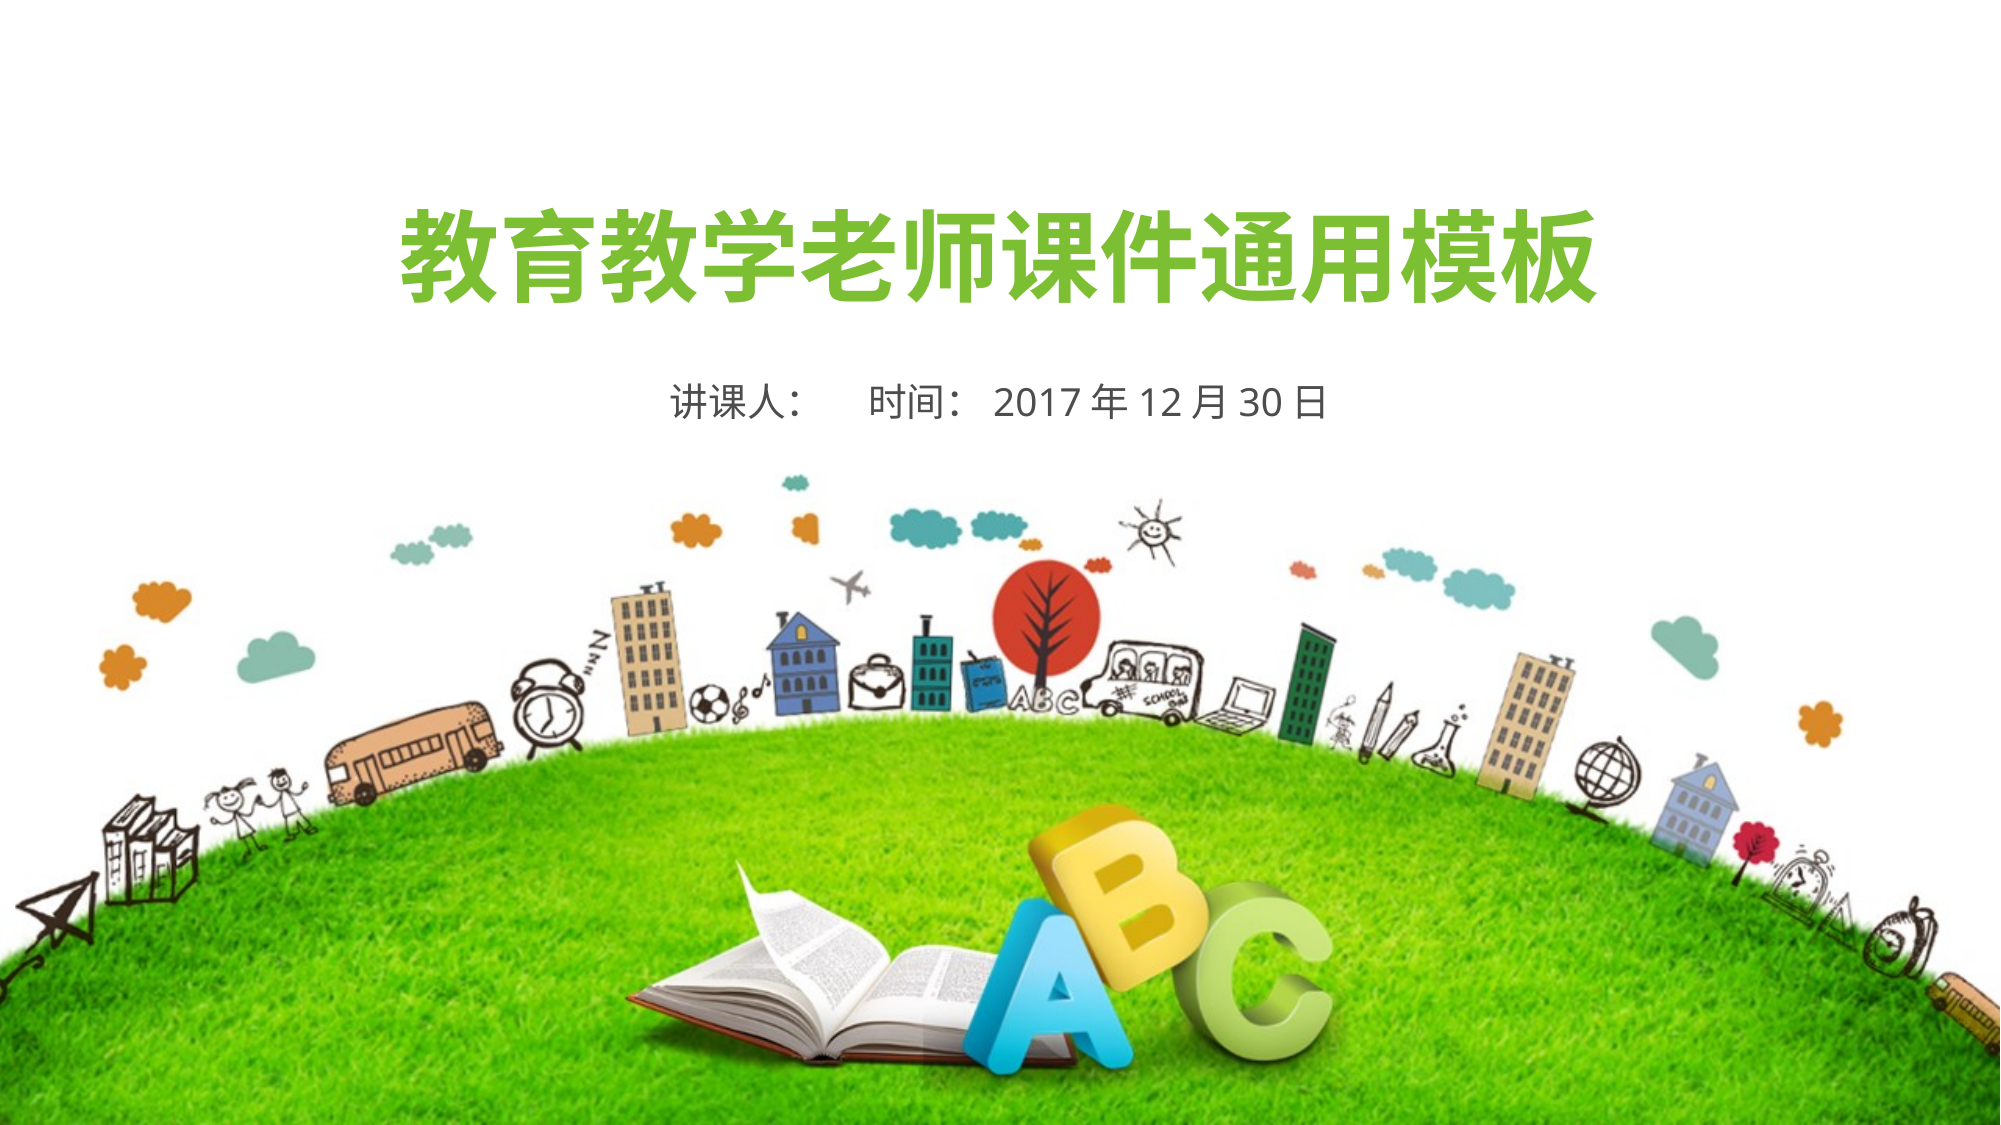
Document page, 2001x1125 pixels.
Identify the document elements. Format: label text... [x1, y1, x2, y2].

subtitle 讲课人： 时间：2017年12月30日 [169, 347, 1831, 433]
picture [0, 0, 2000, 1125]
title 教育教学老师课件通用模板 [166, 134, 1834, 315]
